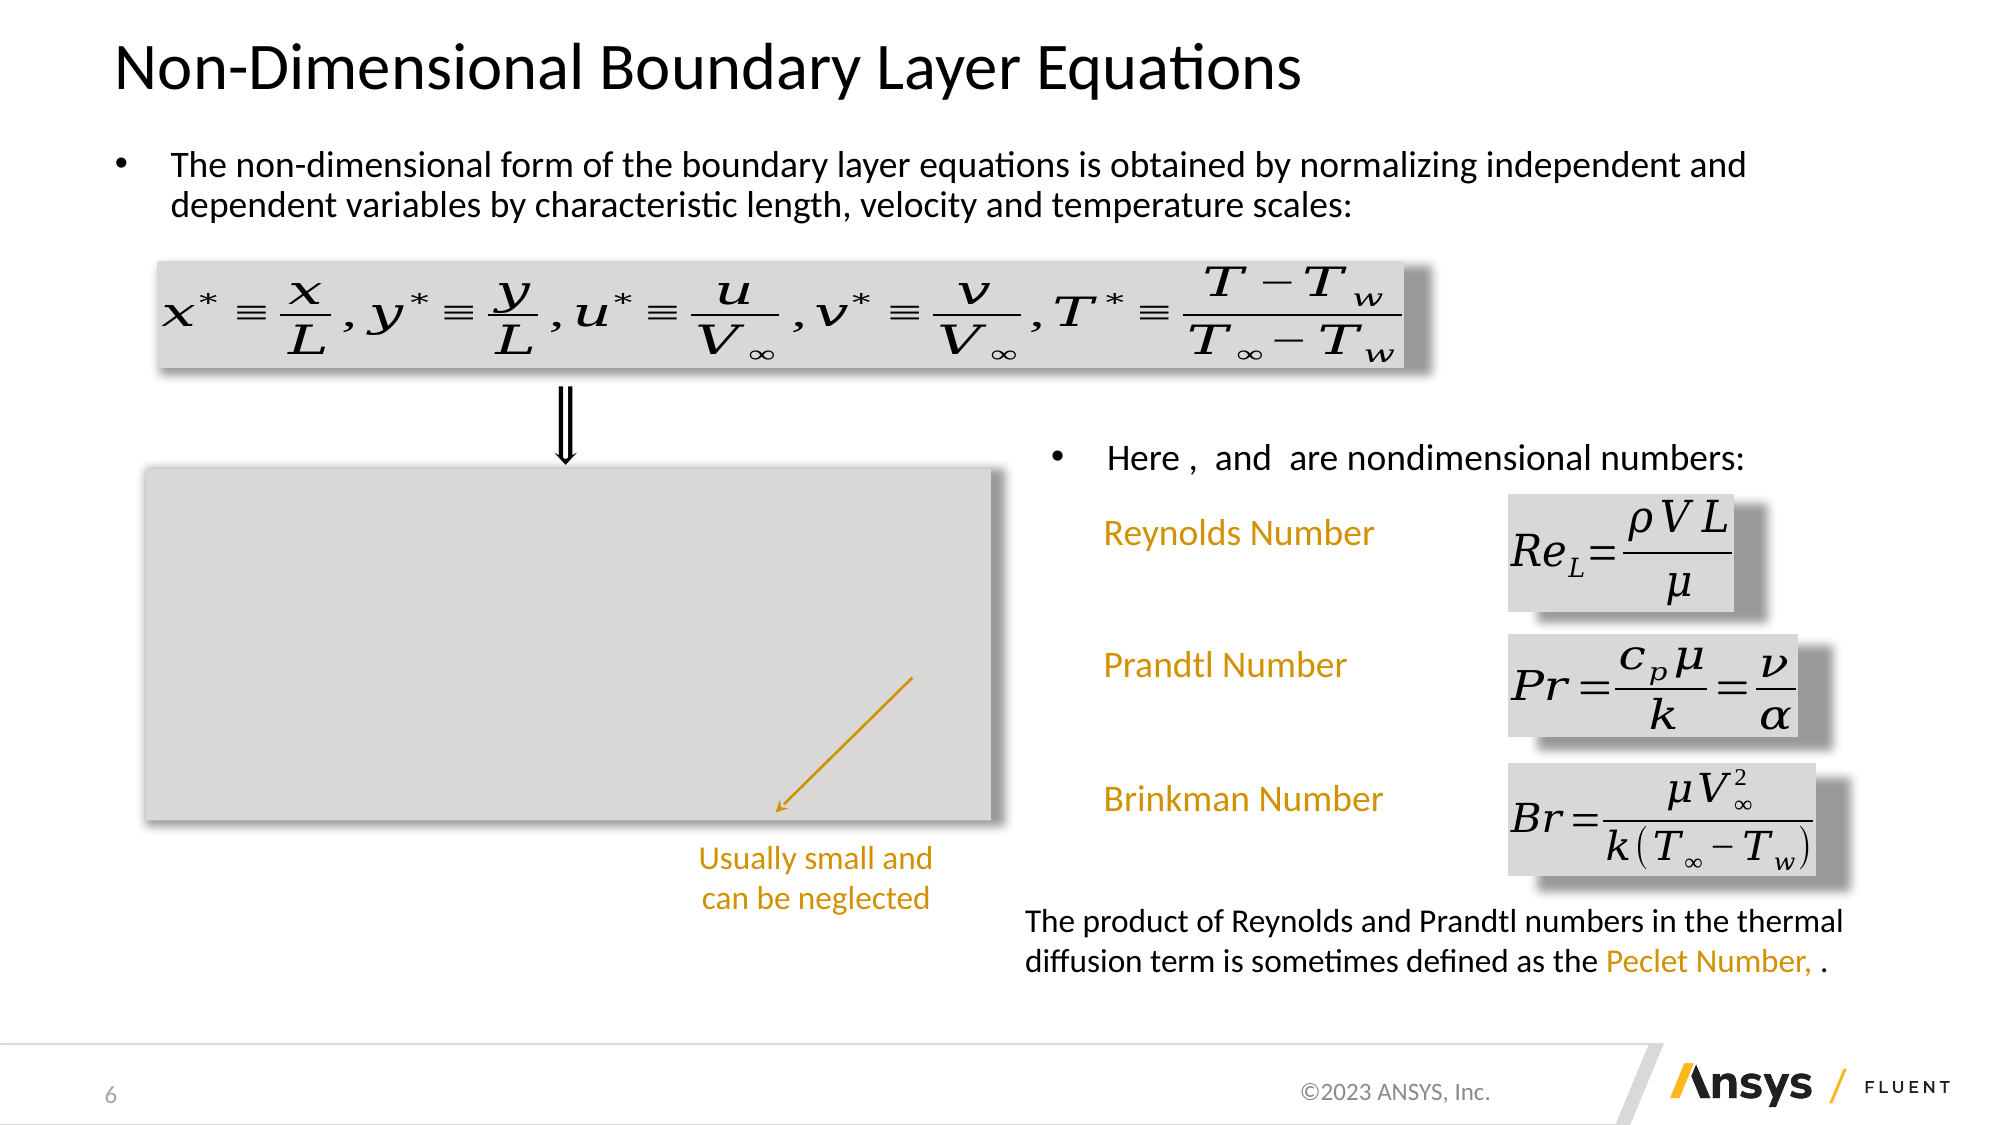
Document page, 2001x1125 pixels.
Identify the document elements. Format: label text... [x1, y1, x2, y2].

text_box Reynolds Number [1088, 505, 1508, 601]
text_box Prandtl Number [1088, 638, 1508, 734]
slide_number 6 [89, 1073, 540, 1114]
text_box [775, 677, 913, 813]
text_box Brinkman Number [1088, 771, 1508, 867]
title Non-Dimensional Boundary Layer Equations [99, 24, 1900, 137]
picture [0, 0, 2000, 1125]
list The non-dimensional form of the boundary layer equations is obtained by normalizing independent and dependent variables by characteristic length, velocity and temperature scales: [99, 137, 1900, 244]
text_box Usually small and can be neglected [657, 829, 975, 924]
